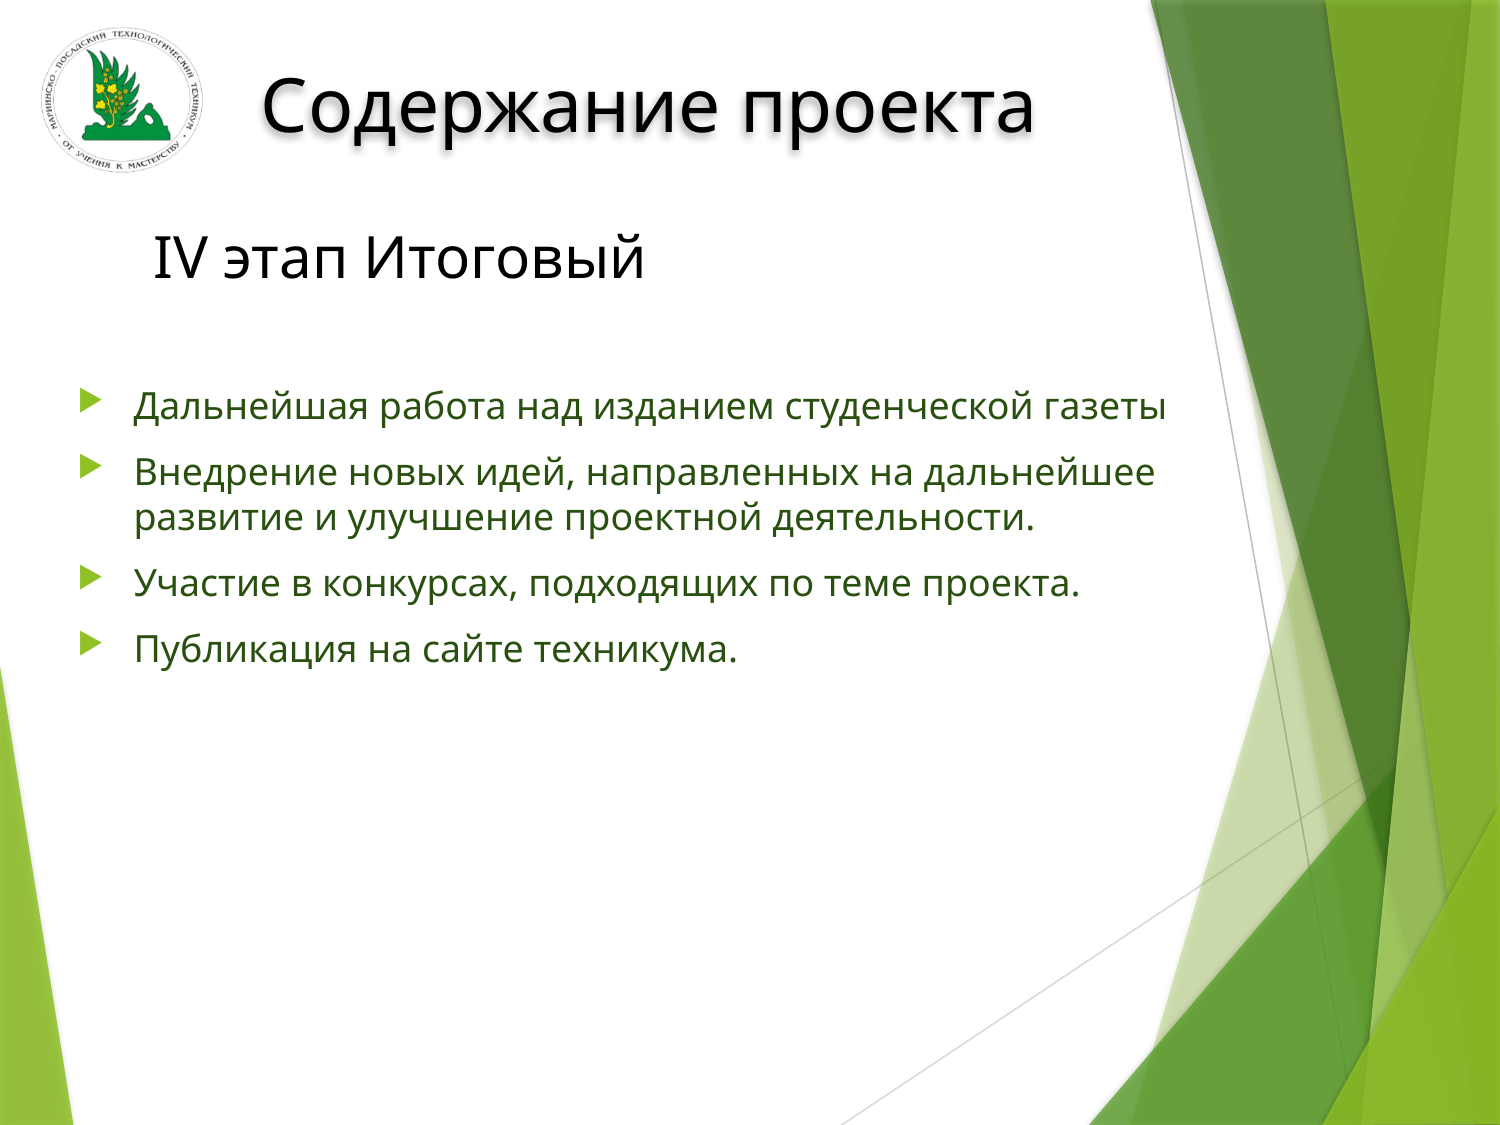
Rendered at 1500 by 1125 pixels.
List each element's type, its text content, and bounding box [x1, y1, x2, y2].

text_box IV этап Итоговый [138, 212, 1181, 325]
text_box Дальнейшая работа над изданием студенческой газеты Внедрение новых идей, направленных на дальнейшее развитие и улучшение проектной деятельности. Участие в конкурсах, подходящих по теме проекта. Публикация на сайте техникума. [62, 375, 1213, 678]
picture [36, 24, 205, 175]
text_box Содержание проекта [209, 50, 1181, 150]
